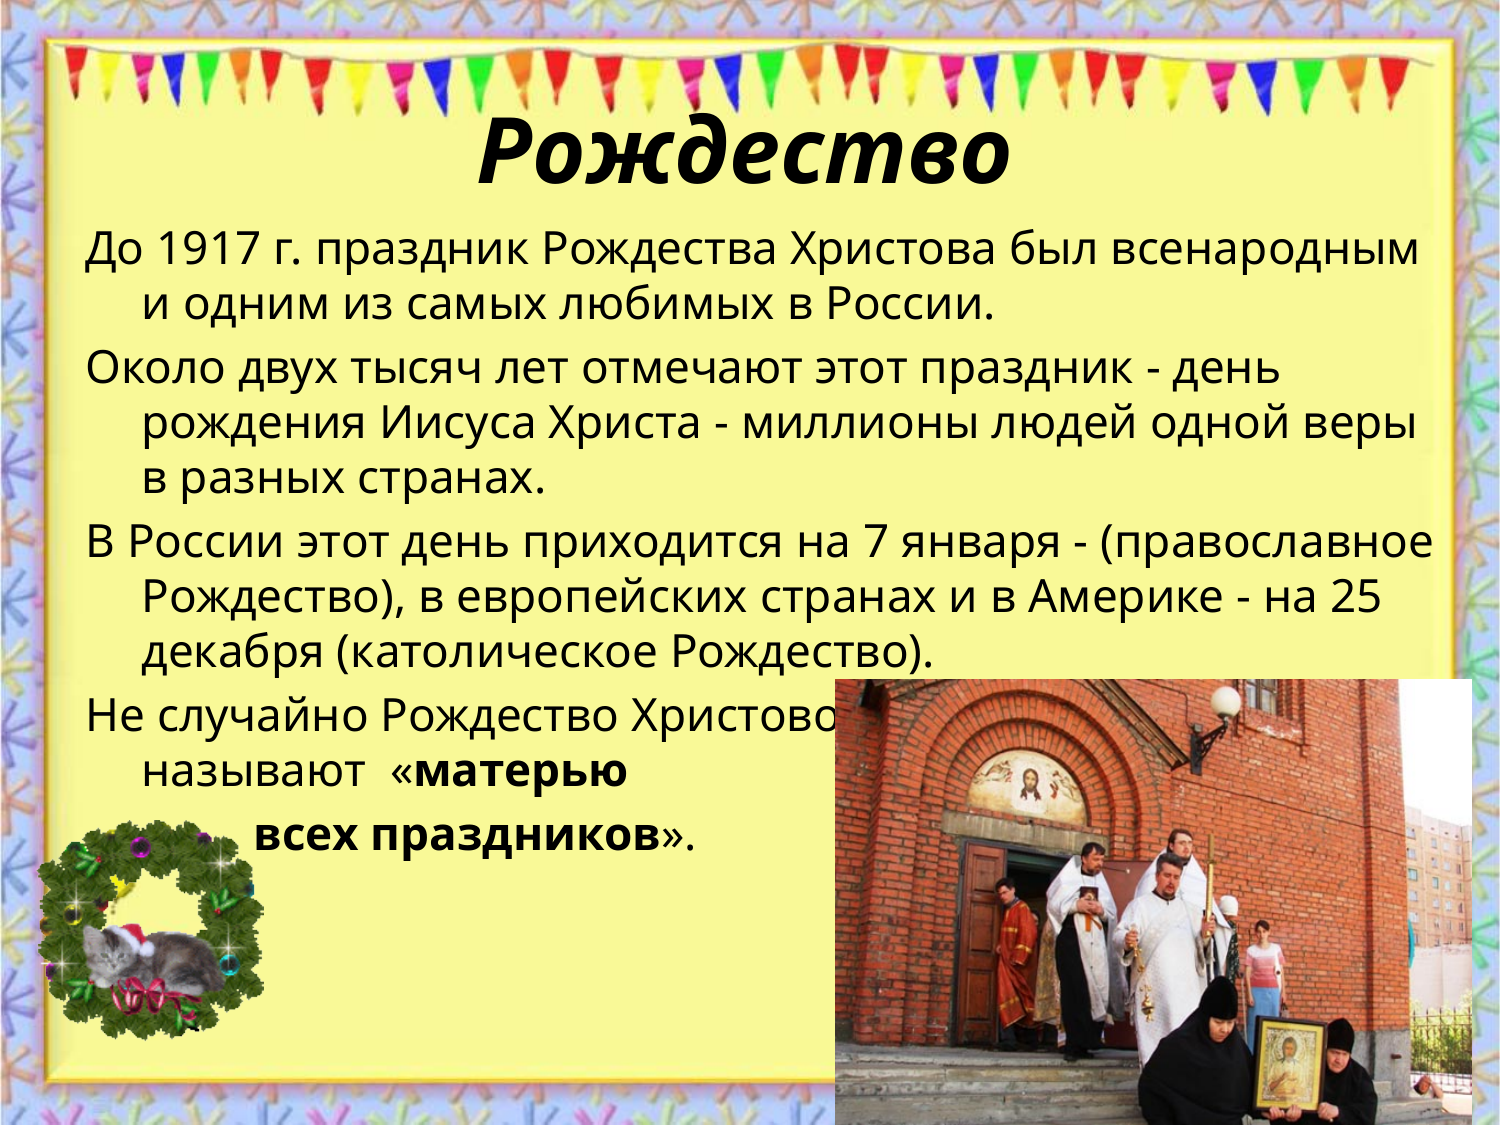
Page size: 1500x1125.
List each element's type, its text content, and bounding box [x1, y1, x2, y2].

title Рождество [70, 93, 1421, 202]
list До 1917 г. праздник Рождества Христова был всенародным и одним из самых любимых в России. Около двух тысяч лет отмечают этот праздник - день рождения Иисуса Христа - миллионы людей одной веры в разных странах. В России этот день приходится на 7 января - (православное Рождество), в европейских странах и в Америке - на 25 декабря (католическое Рождество). Не случайно Рождество Христово называют «матерью всех праздников». [70, 210, 1454, 880]
picture [0, 0, 1500, 1125]
